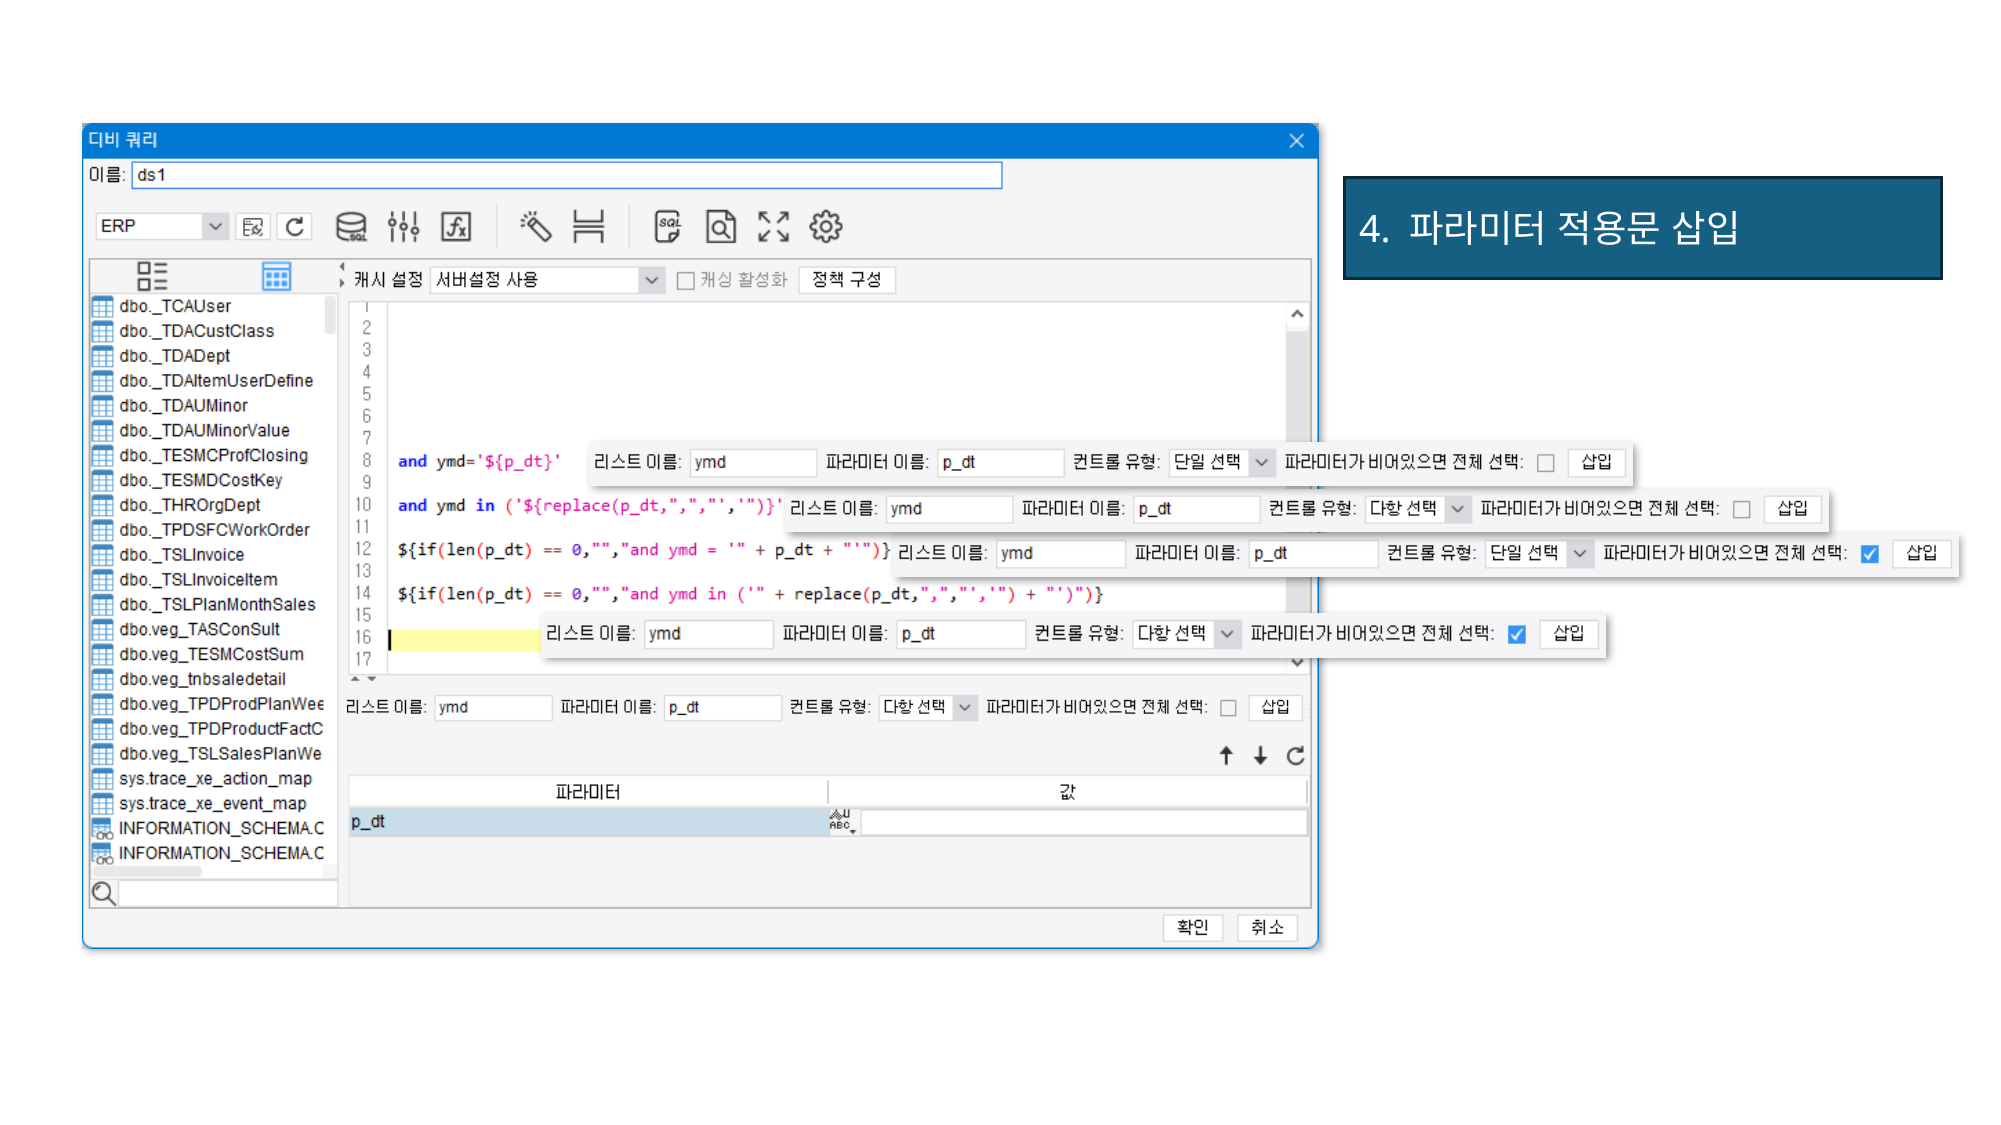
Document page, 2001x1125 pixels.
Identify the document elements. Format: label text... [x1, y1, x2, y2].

picture [81, 122, 1960, 949]
text_box 4. 파라미터 적용문 삽입 [1343, 176, 1943, 280]
